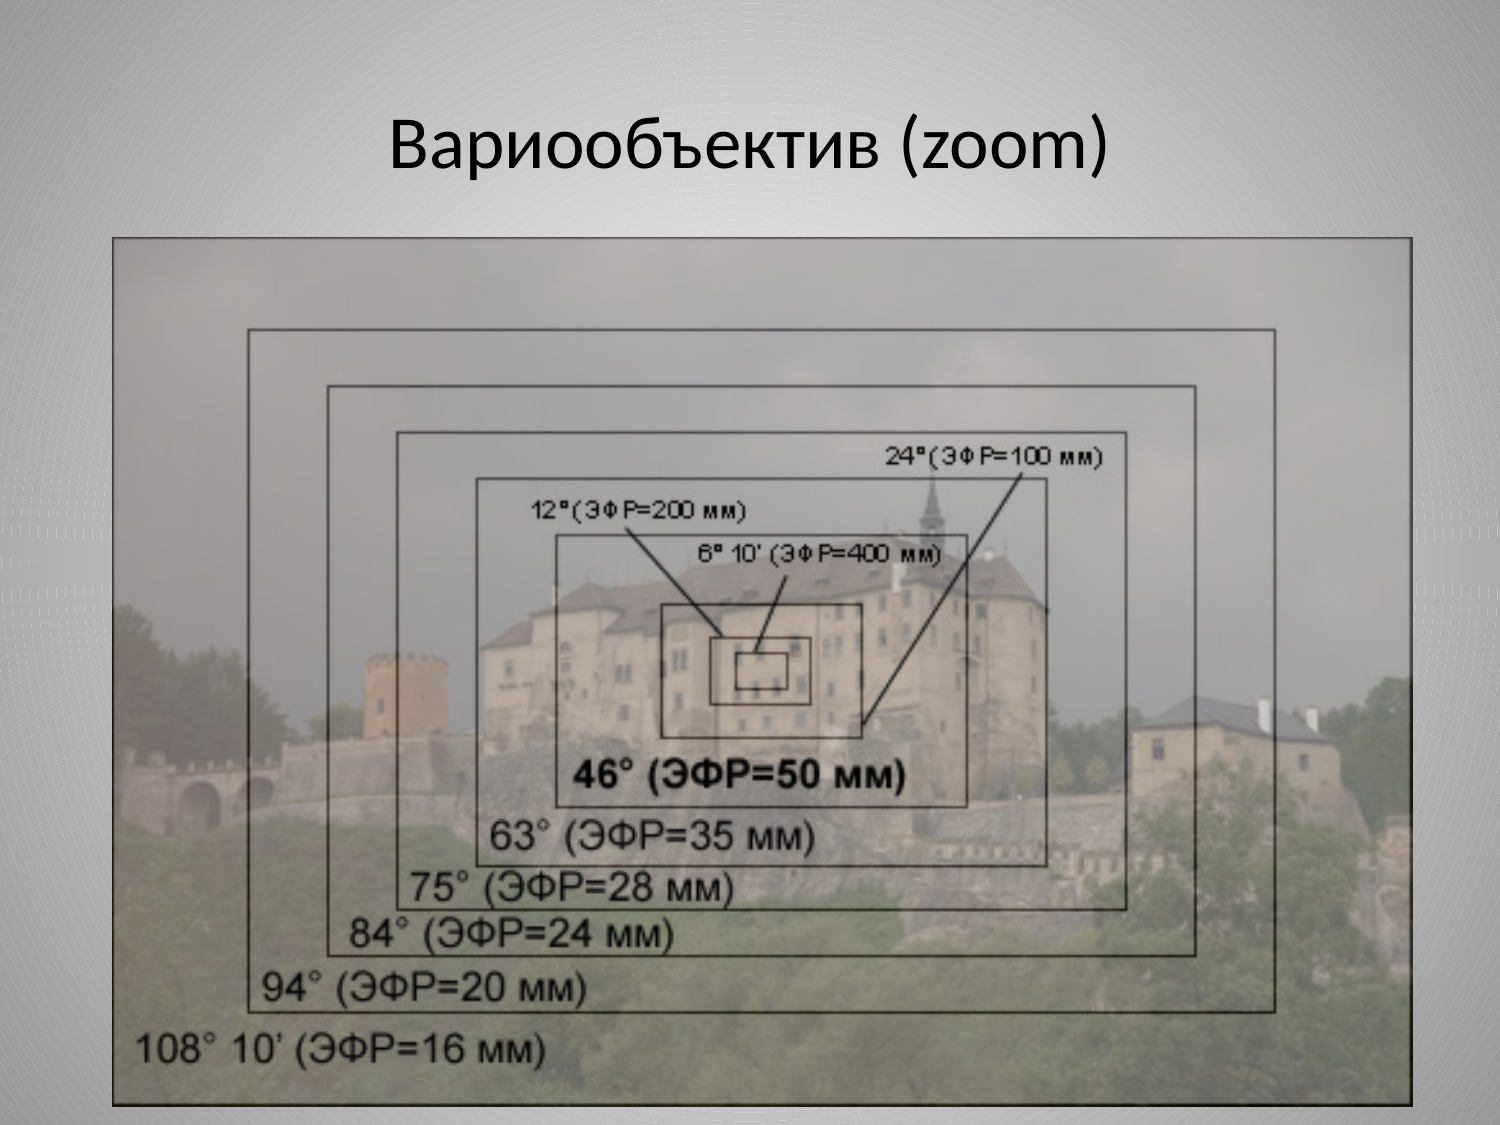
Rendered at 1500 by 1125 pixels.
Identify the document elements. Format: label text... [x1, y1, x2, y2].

slide_number 28 [1416, 1042, 1425, 1103]
title Вариообъектив (zoom) [75, 45, 1425, 233]
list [112, 237, 1413, 1107]
